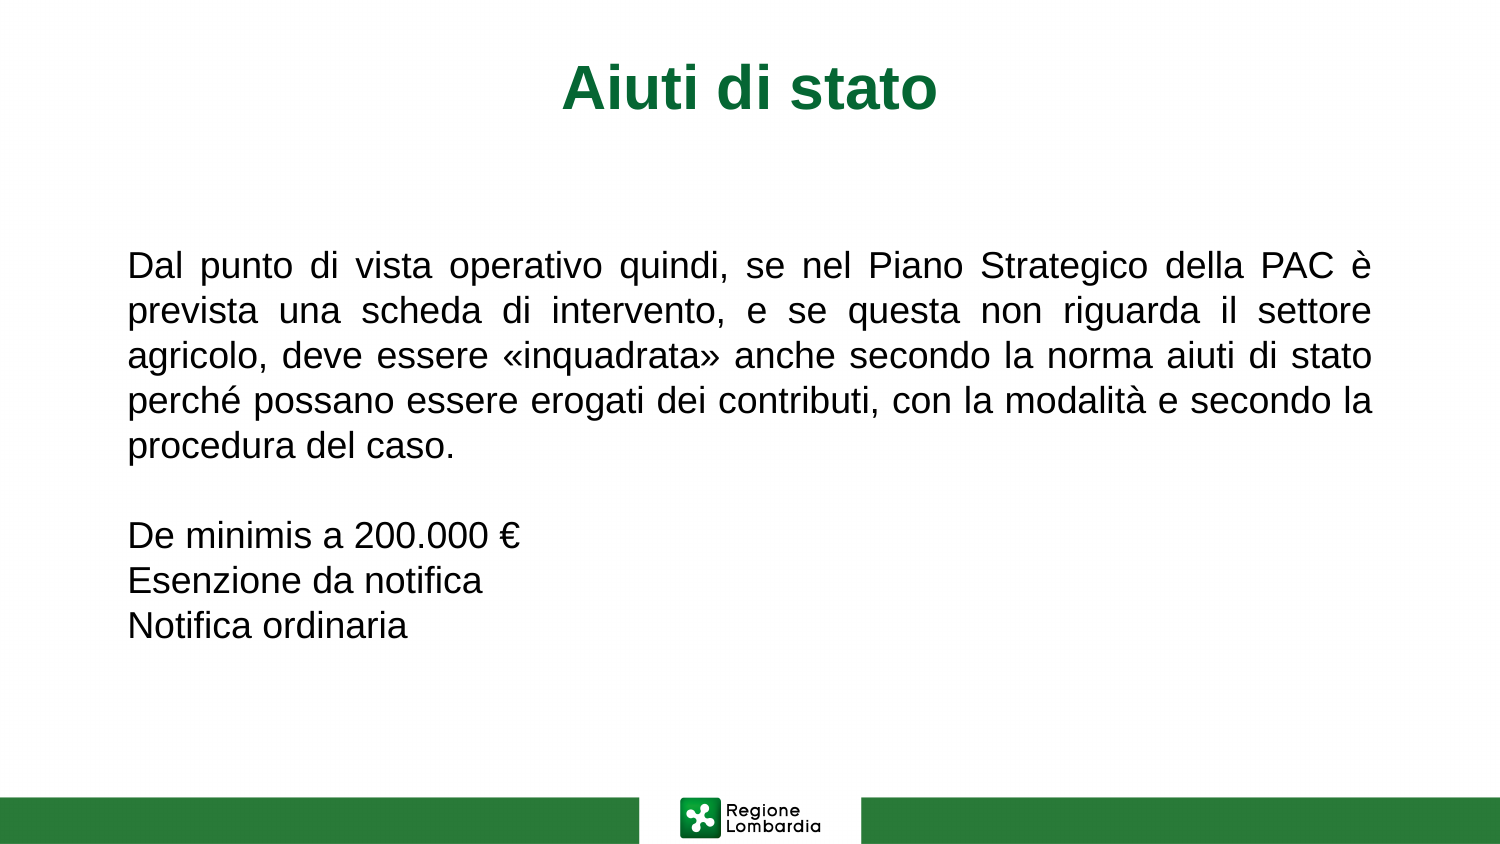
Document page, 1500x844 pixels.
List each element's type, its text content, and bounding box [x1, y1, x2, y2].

picture [0, 0, 1500, 844]
title Aiuti di stato [112, 30, 1388, 139]
subtitle Dal punto di vista operativo quindi, se nel Piano Strategico della PAC è prevista una scheda di intervento, e se questa non riguarda il settore agricolo, deve essere «inquadrata» anche secondo la norma aiuti di stato perché possano essere erogati dei contributi, con la modalità e secondo la procedura del caso. De minimis a 200.000 € Esenzione da notifica Notifica ordinaria [112, 188, 1388, 732]
